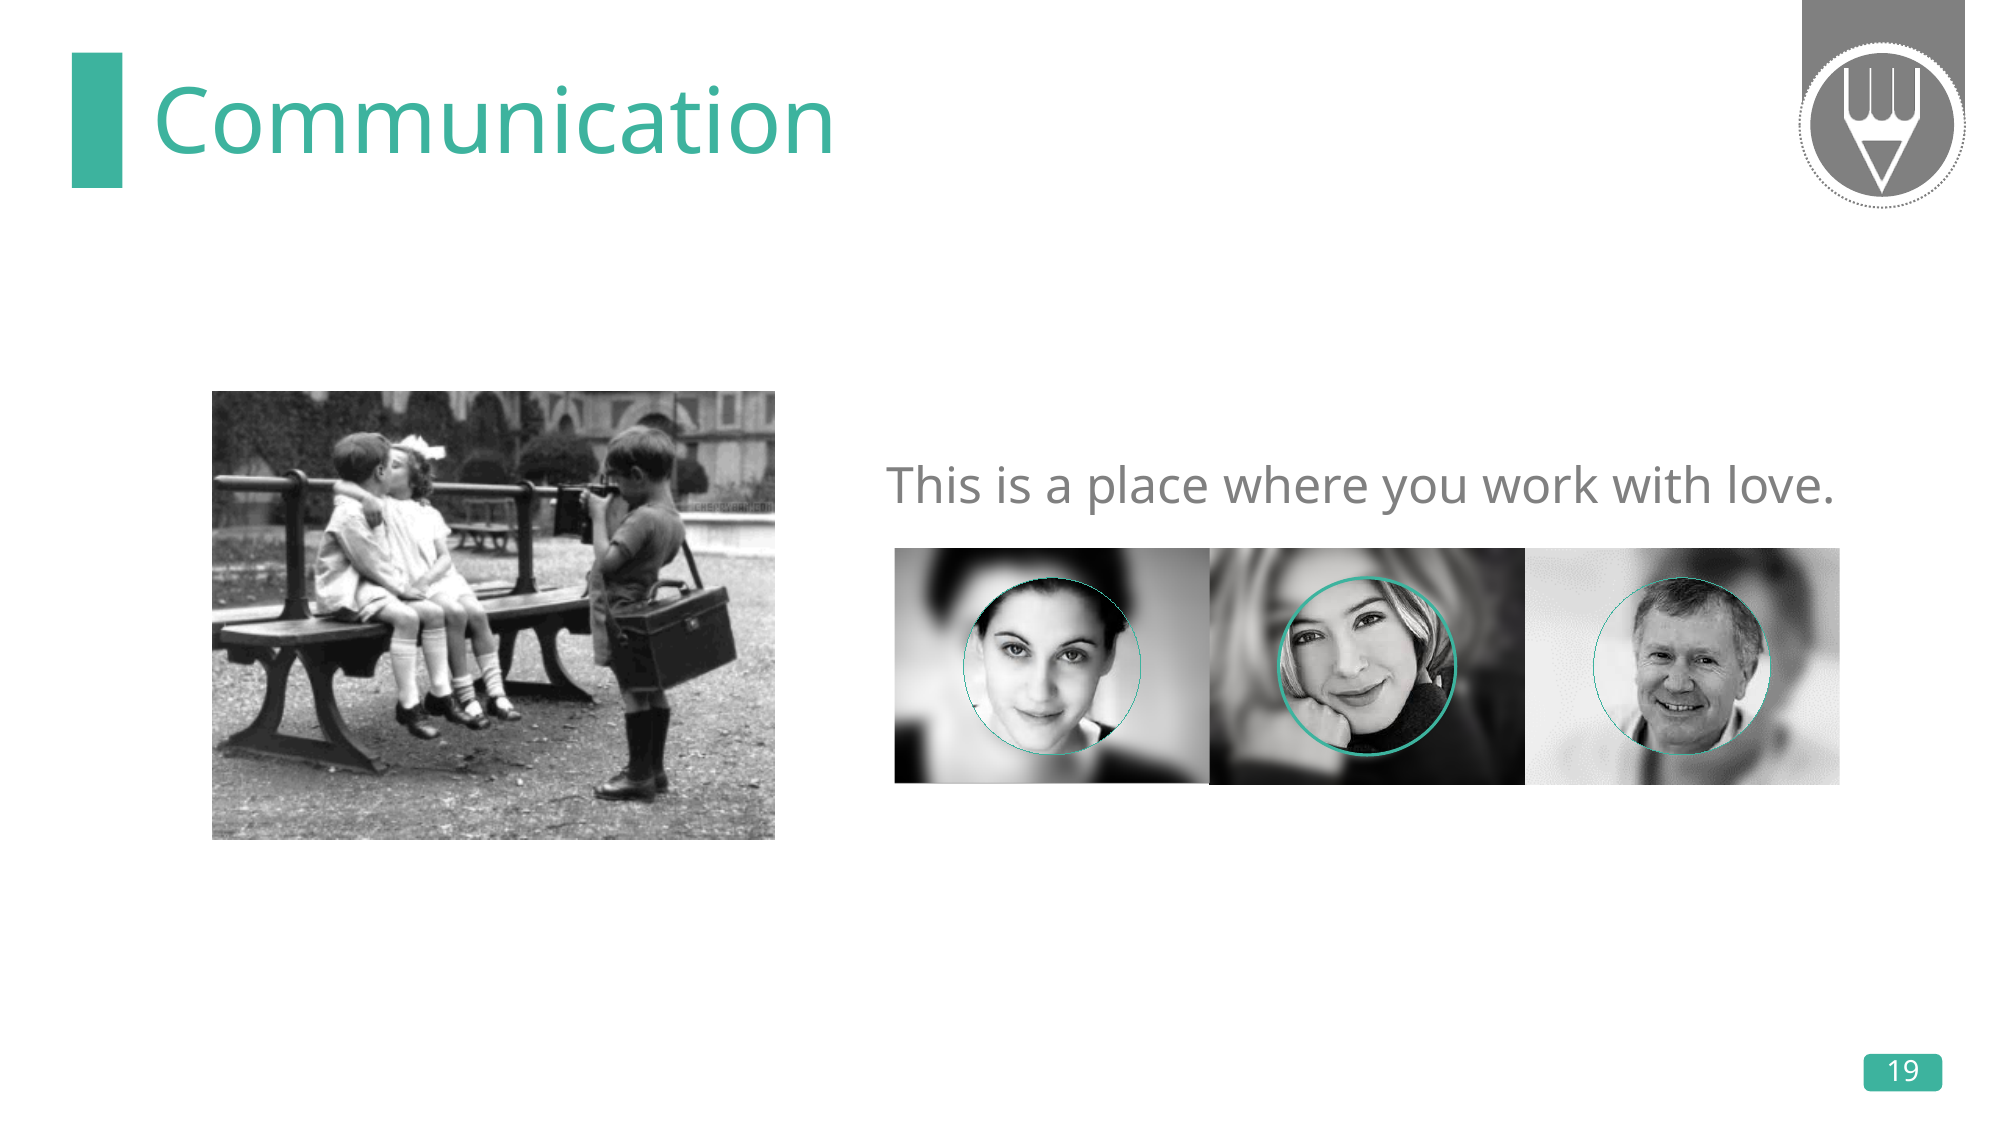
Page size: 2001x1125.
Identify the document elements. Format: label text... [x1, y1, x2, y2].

text_box This is a place where you work with love. [871, 446, 1863, 521]
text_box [894, 548, 1840, 785]
slide_number 19 [1677, 1042, 2000, 1103]
title Communication [137, 59, 1863, 188]
picture [1844, 68, 1920, 194]
picture [212, 391, 775, 840]
